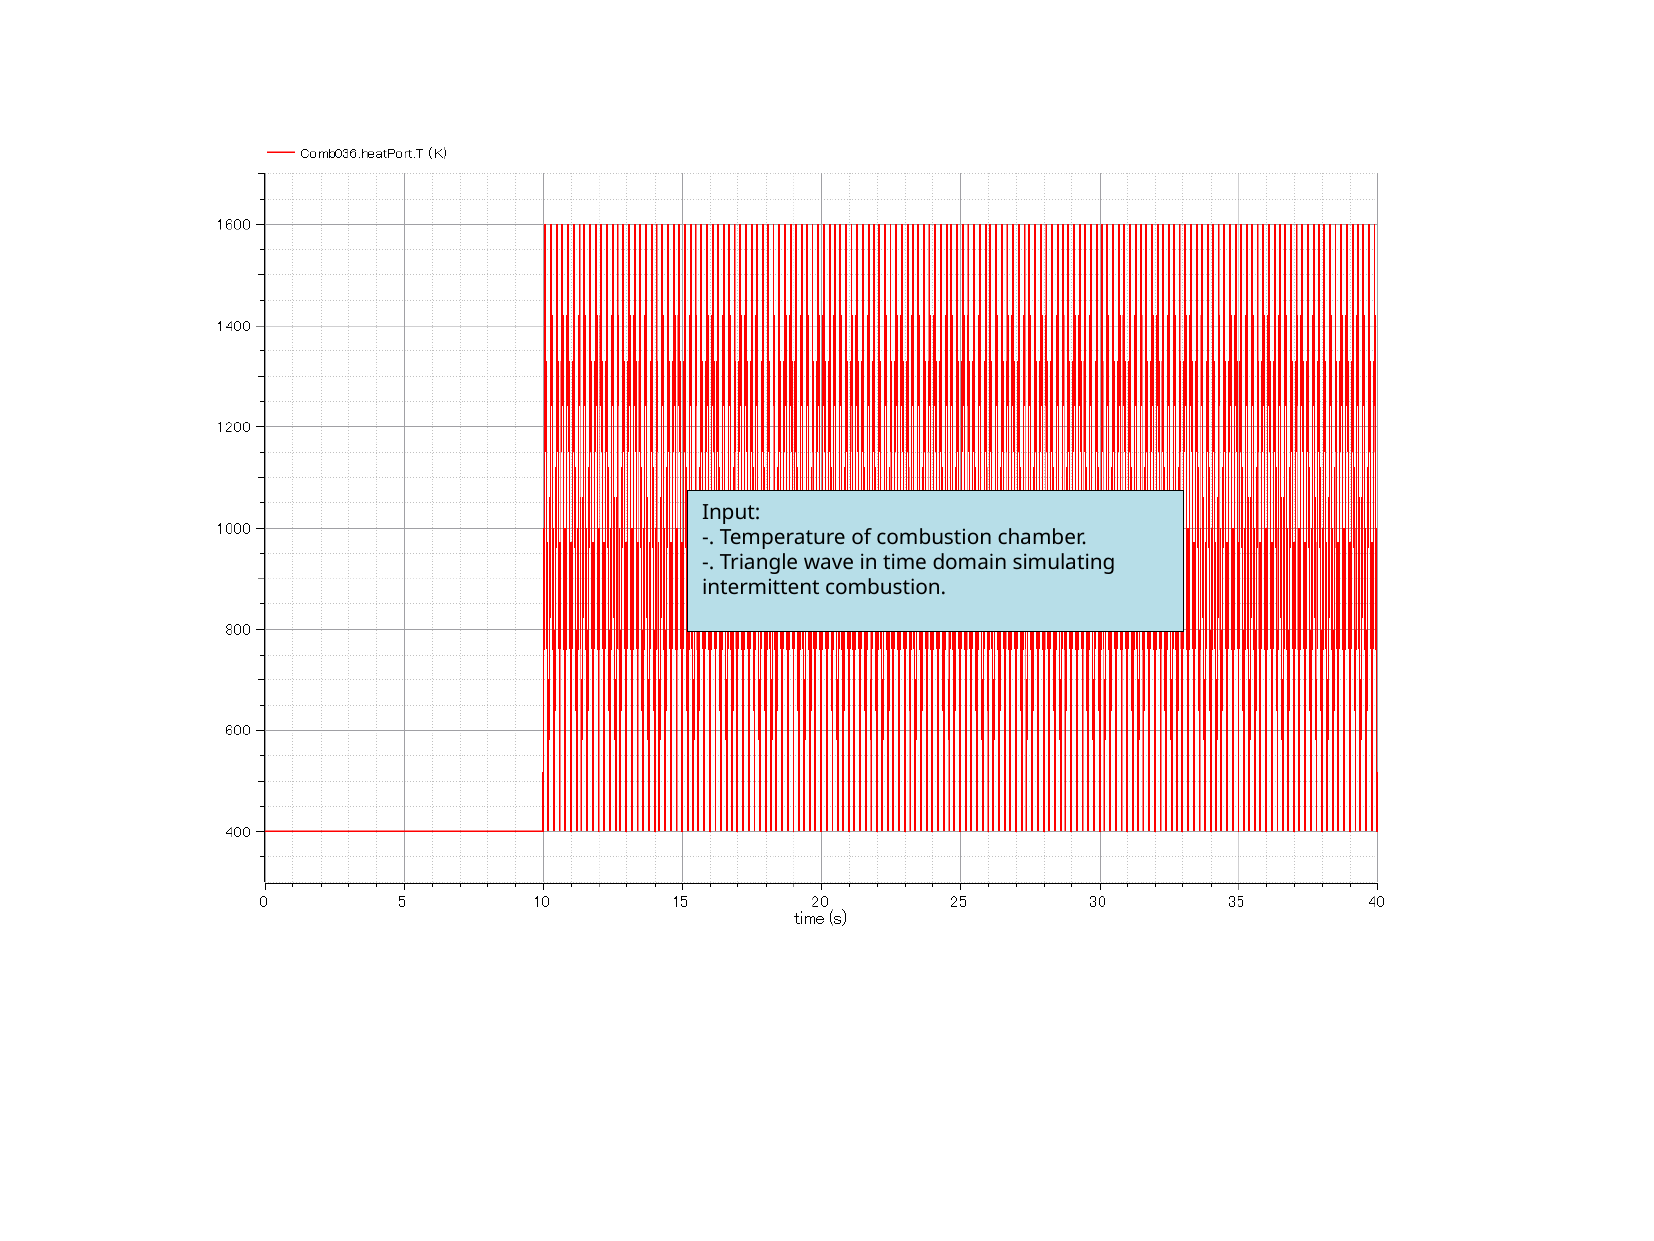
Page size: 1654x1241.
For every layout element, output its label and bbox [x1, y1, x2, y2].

picture [212, 132, 1394, 928]
